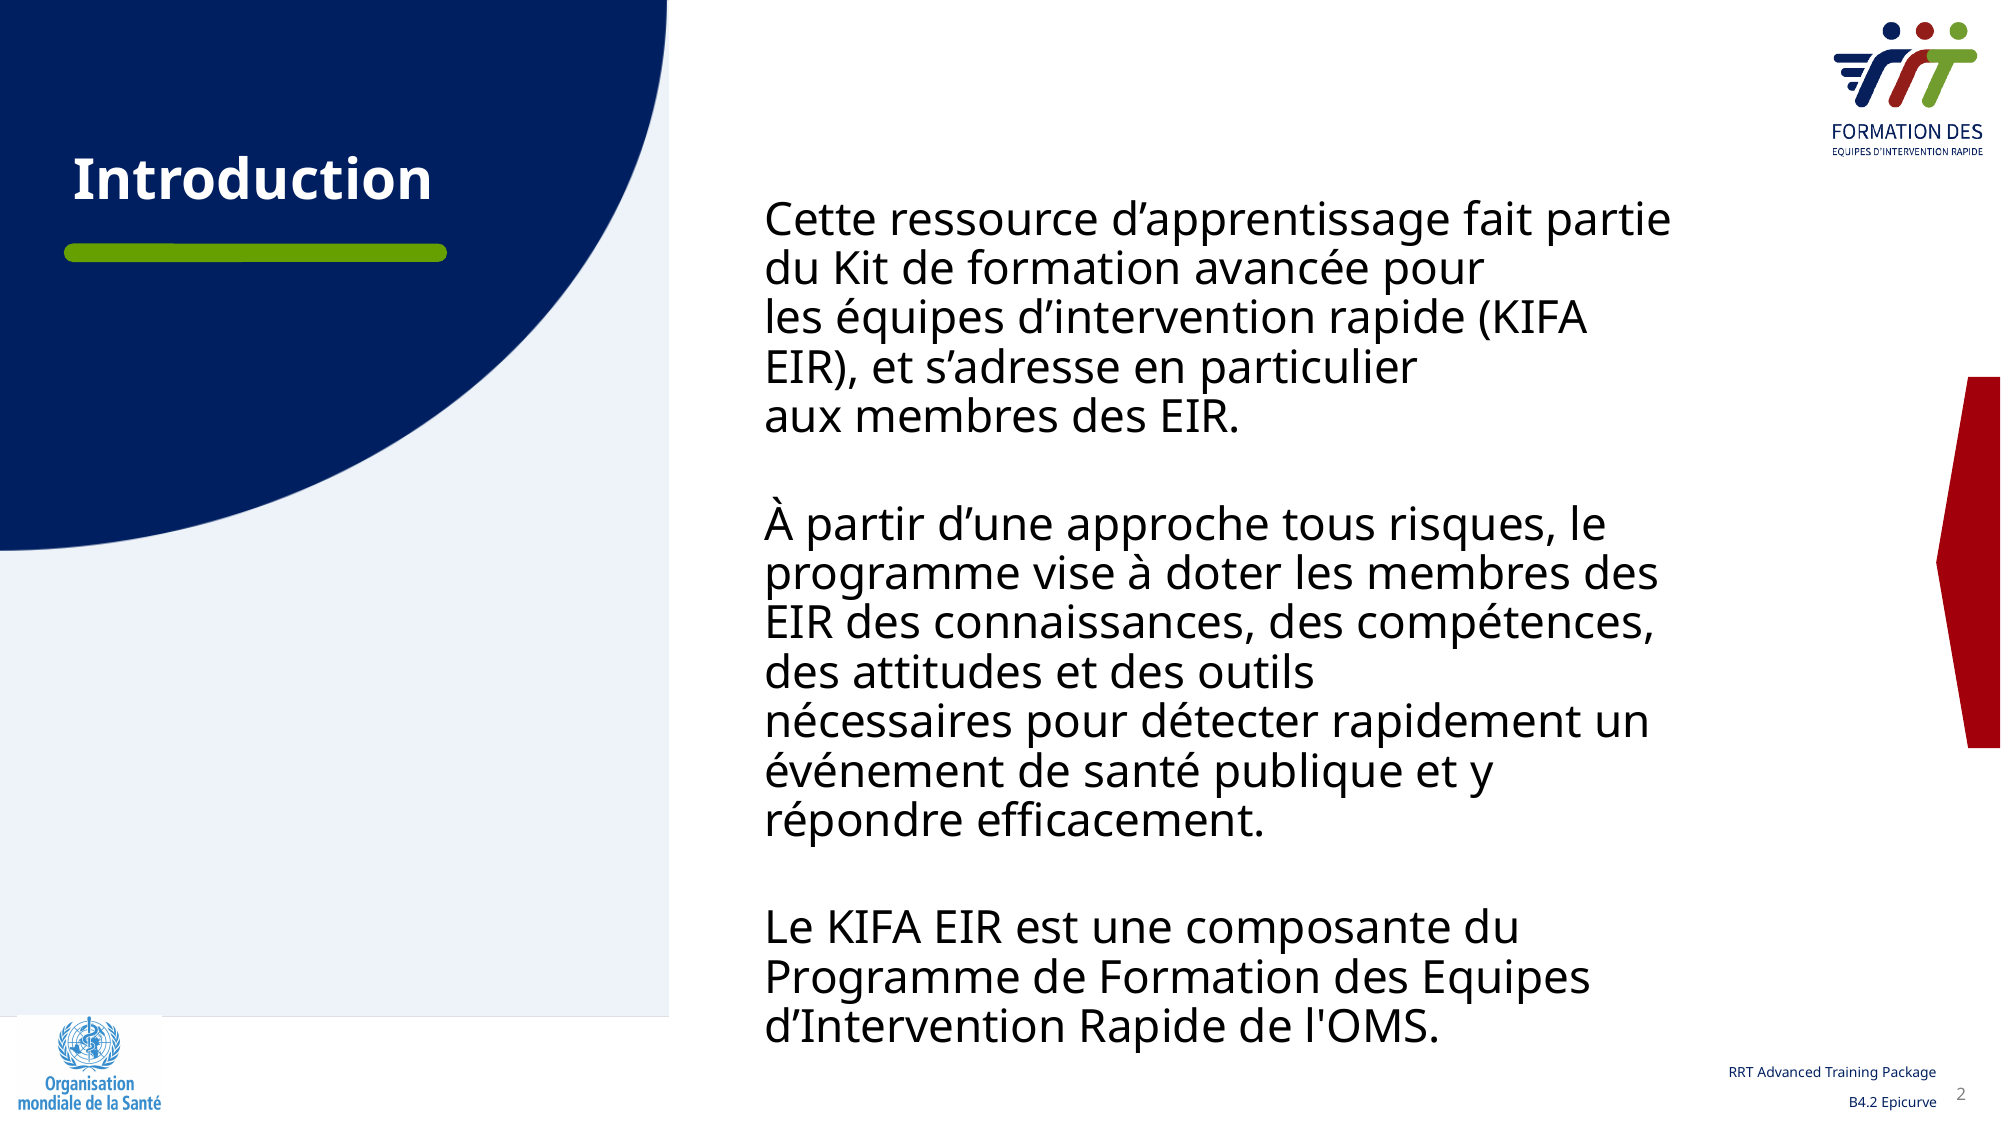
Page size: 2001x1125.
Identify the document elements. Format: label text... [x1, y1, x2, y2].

title Introduction [72, 127, 476, 235]
picture [1832, 21, 1983, 157]
picture [0, 0, 669, 1111]
list Cette ressource d’apprentissage fait partie du Kit de formation avancée pour les équipes d’intervention rapide (KIFA EIR), et s’adresse en particulier aux membres des EIR. À partir d’une approche tous risques, le programme vise à doter les membres des EIR des connaissances, des compétences, des attitudes et des outils nécessaires pour détecter rapidement un événement de santé publique et y répondre efficacement. Le KIFA EIR est une composante du Programme de Formation des Equipes d’Intervention Rapide de l'OMS. [763, 195, 1691, 954]
